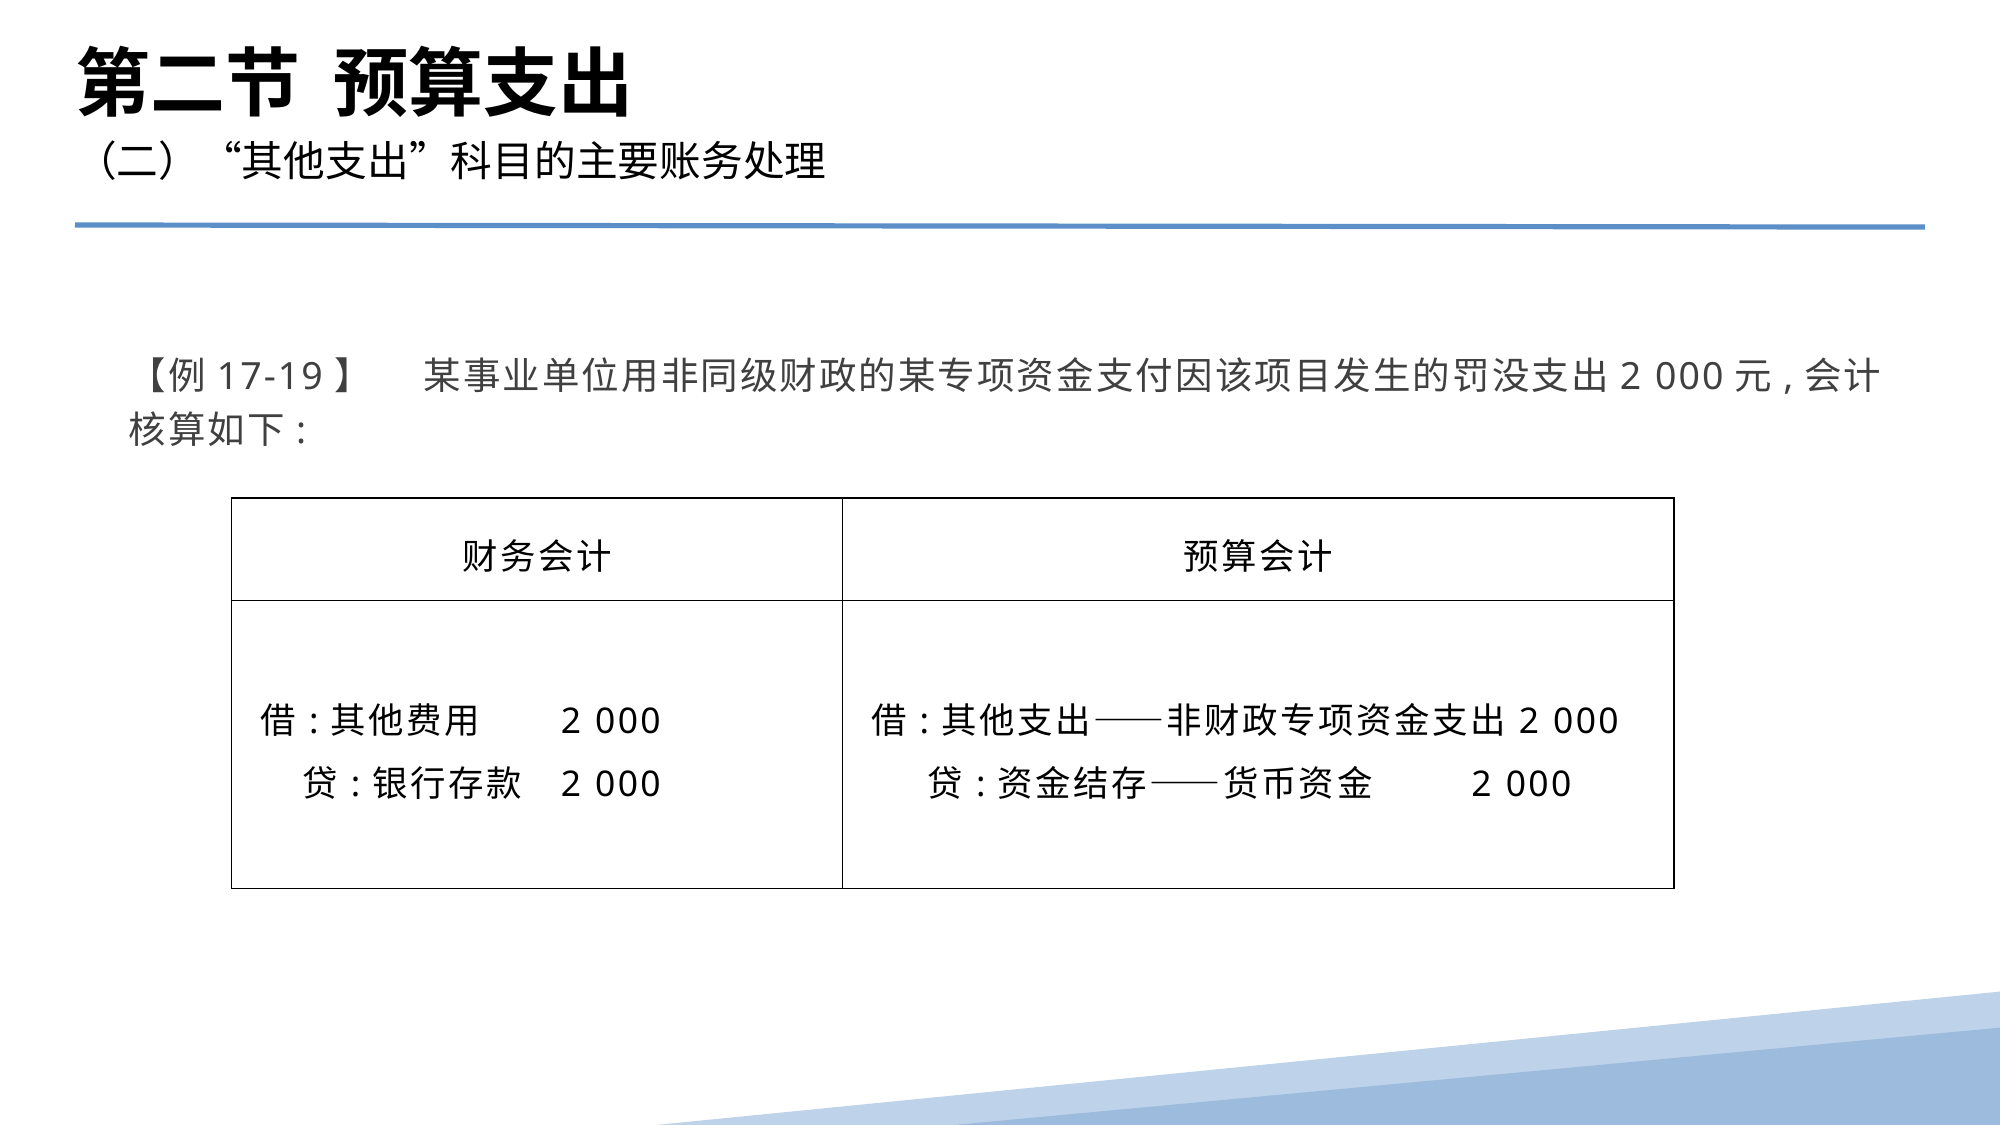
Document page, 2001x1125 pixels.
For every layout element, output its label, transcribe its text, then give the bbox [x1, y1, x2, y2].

text_box 【例17-19】 某事业单位用非同级财政的某专项资金支付因该项目发生的罚没支出2 000元,会计核算如下: [118, 251, 1925, 542]
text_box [656, 991, 2000, 1125]
text_box （二）“其他支出”科目的主要账务处理 [75, 124, 1925, 200]
table_header 财务会计 [232, 499, 842, 600]
text_box 第二节 预算支出 [75, 24, 1925, 124]
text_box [74, 224, 1925, 228]
table_header 预算会计 [843, 499, 1673, 600]
table_cell 借:其他费用 2 000 贷:银行存款 2 000 [232, 601, 842, 888]
table_cell 借:其他支出——非财政专项资金支出2 000 贷:资金结存——货币资金 2 000 [843, 601, 1673, 888]
